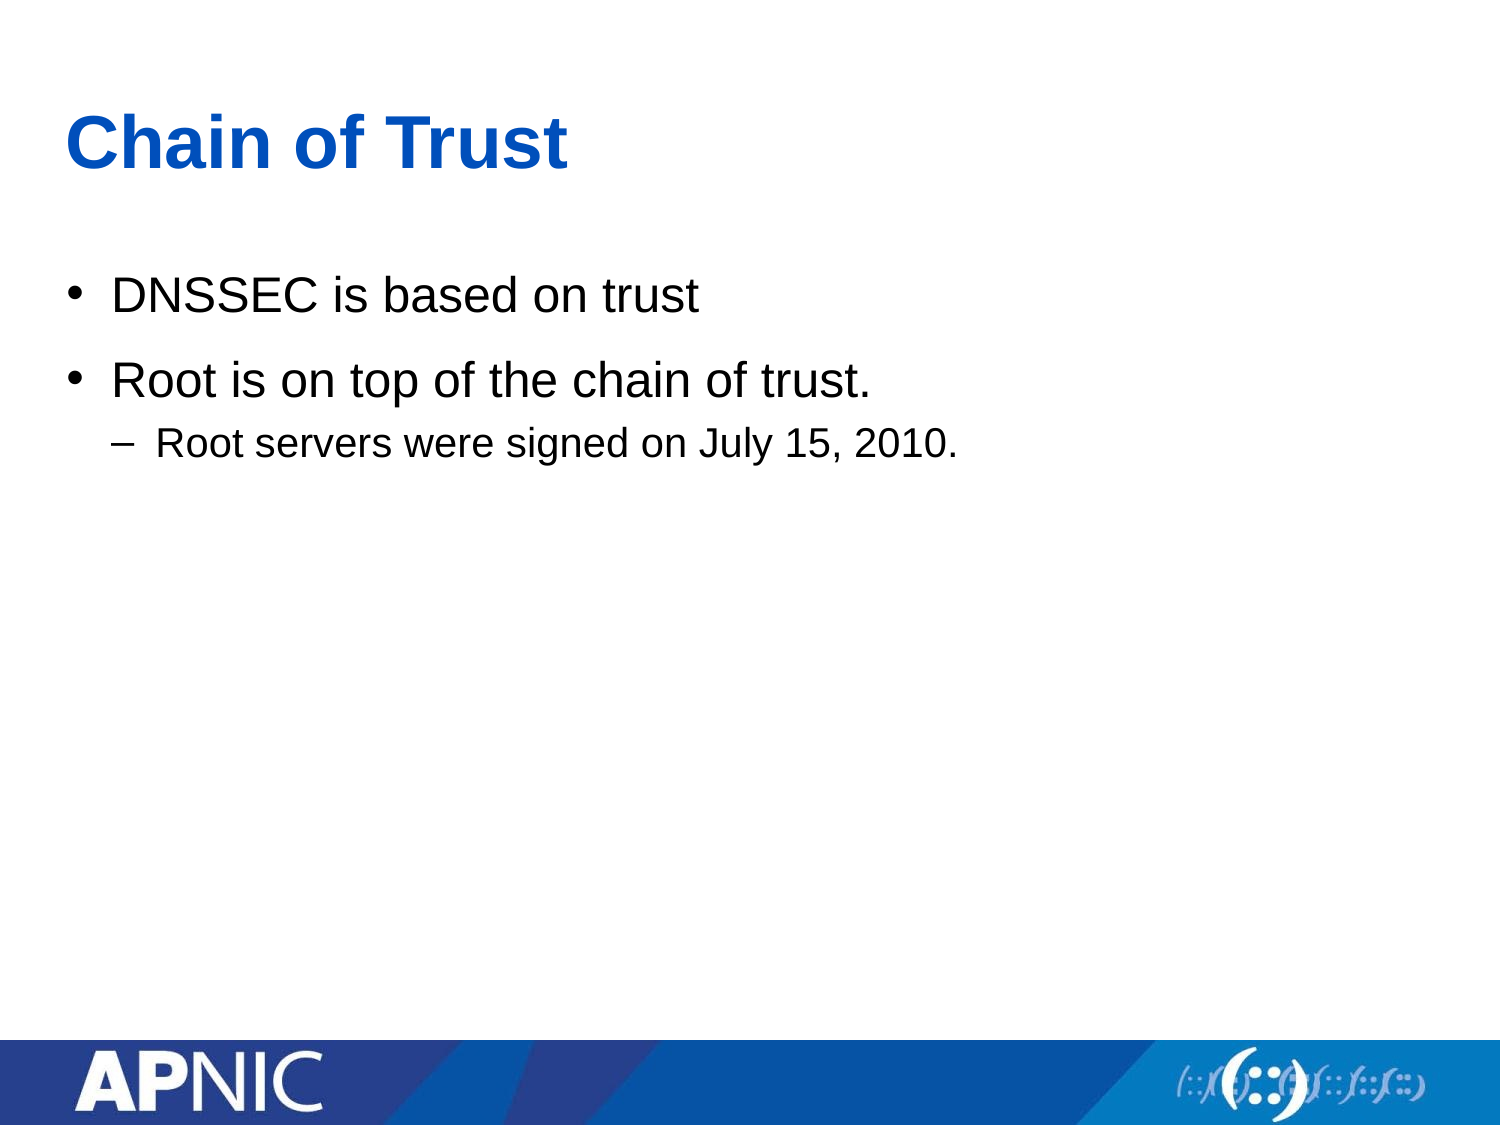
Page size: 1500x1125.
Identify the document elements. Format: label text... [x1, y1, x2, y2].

list DNSSEC is based on trust Root is on top of the chain of trust. Root servers were signed on July 15, 2010. [66, 262, 1437, 1012]
picture [0, 1040, 1500, 1125]
title Chain of Trust [64, 45, 1436, 233]
